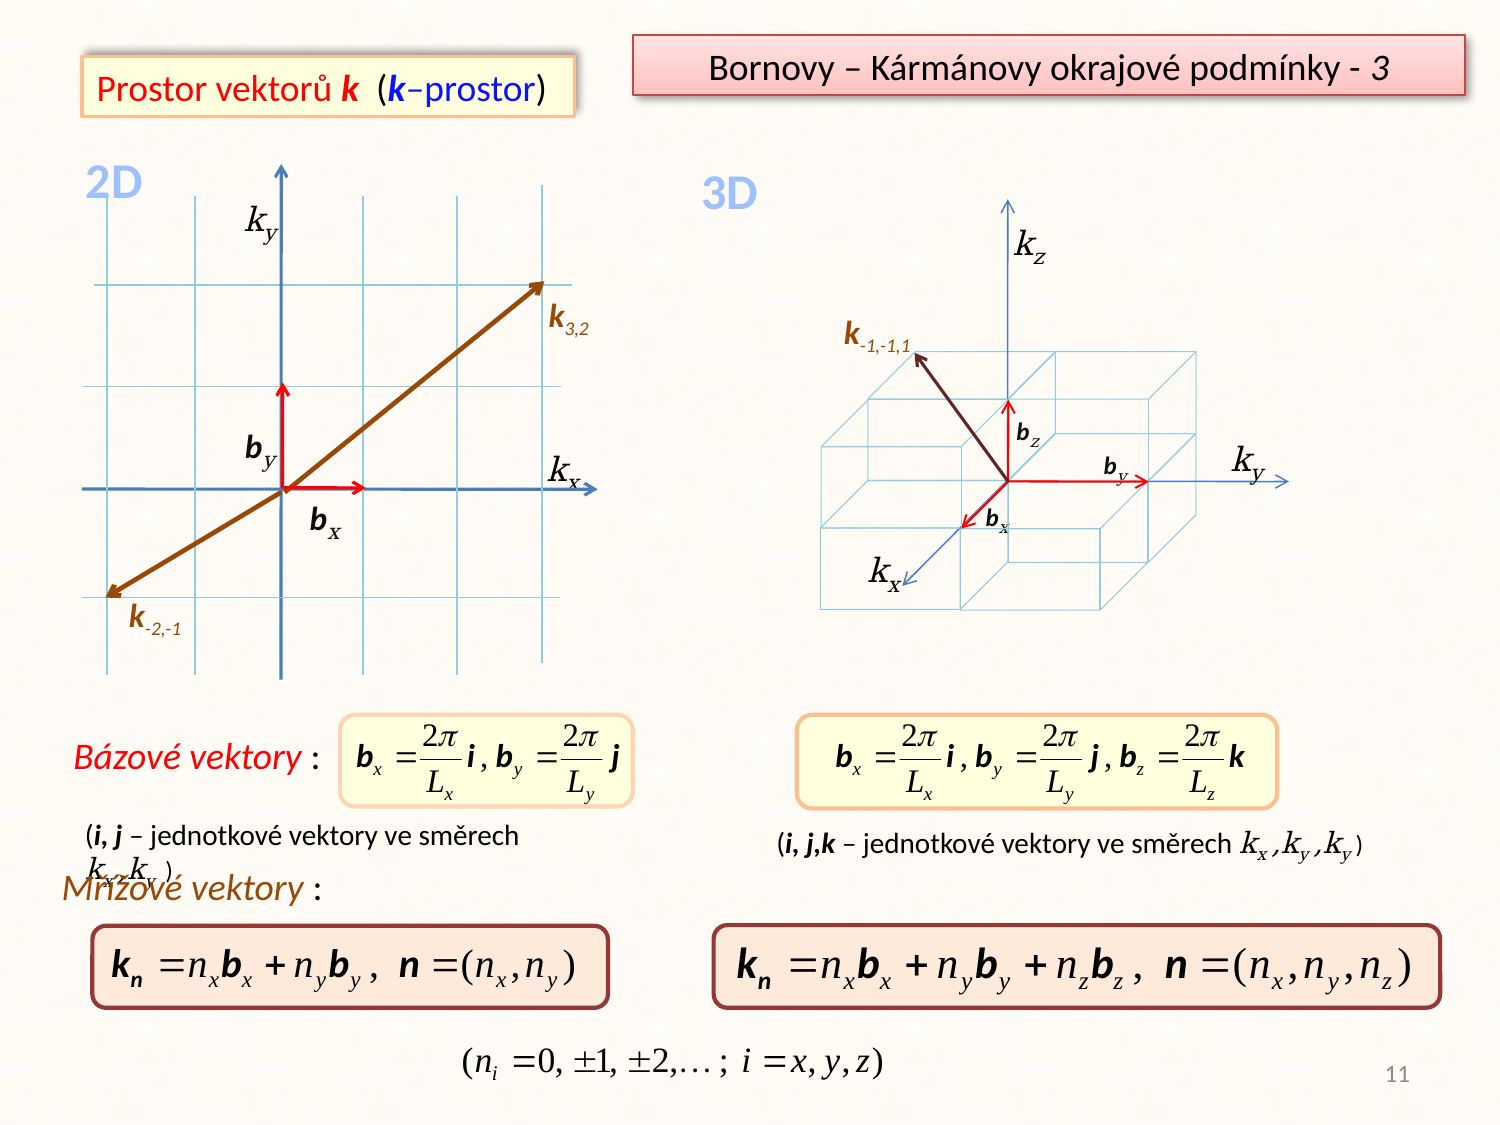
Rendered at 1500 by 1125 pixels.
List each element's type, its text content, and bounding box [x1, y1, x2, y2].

text_box 2D [70, 140, 158, 216]
text_box [711, 923, 1443, 1010]
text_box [820, 198, 1290, 611]
slide_number 11 [1074, 1042, 1425, 1103]
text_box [730, 934, 1419, 1005]
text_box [830, 714, 1253, 812]
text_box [81, 163, 598, 680]
text_box 3D [686, 152, 774, 228]
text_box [46, 714, 633, 1009]
text_box Bornovy – Kármánovy okrajové podmínky - 3 [632, 34, 1466, 96]
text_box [456, 1036, 891, 1091]
text_box (i, j,k – jednotkové vektory ve směrech kx ,ky ,ky ) [761, 816, 1407, 872]
text_box [794, 712, 1280, 811]
text_box Prostor vektorů k (k–prostor) [81, 56, 575, 117]
